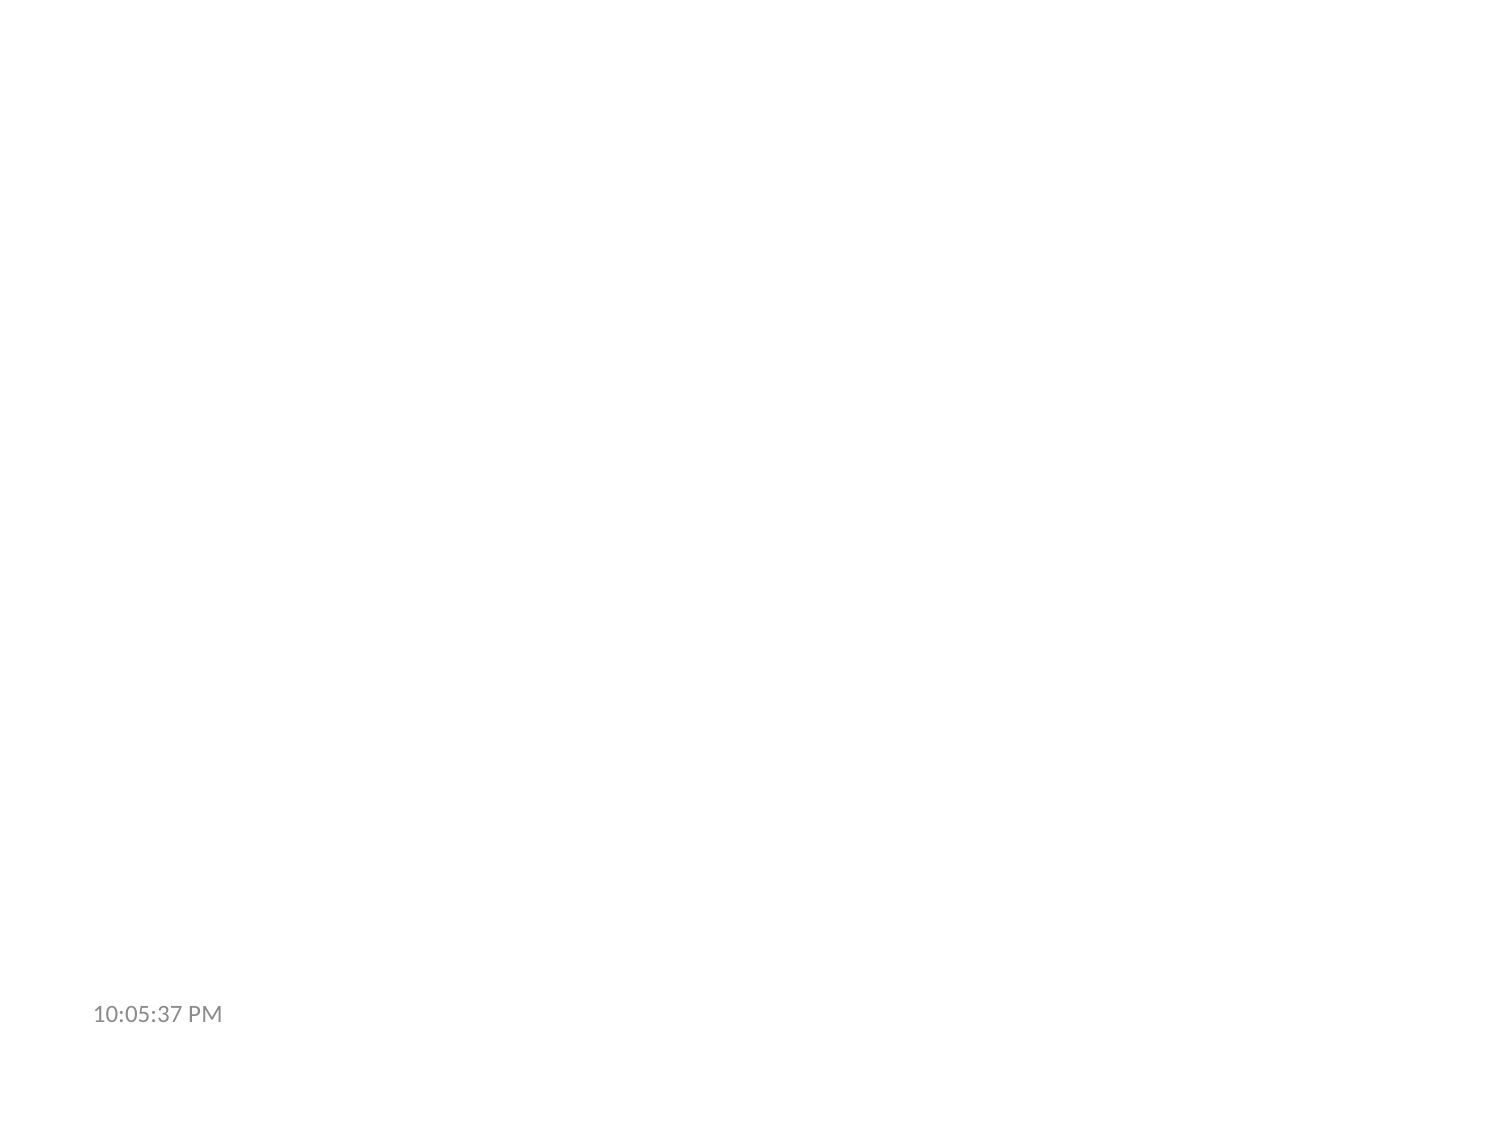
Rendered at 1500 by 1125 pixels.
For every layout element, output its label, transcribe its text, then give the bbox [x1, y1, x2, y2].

text_box 3:35:09 PM [77, 982, 428, 1043]
